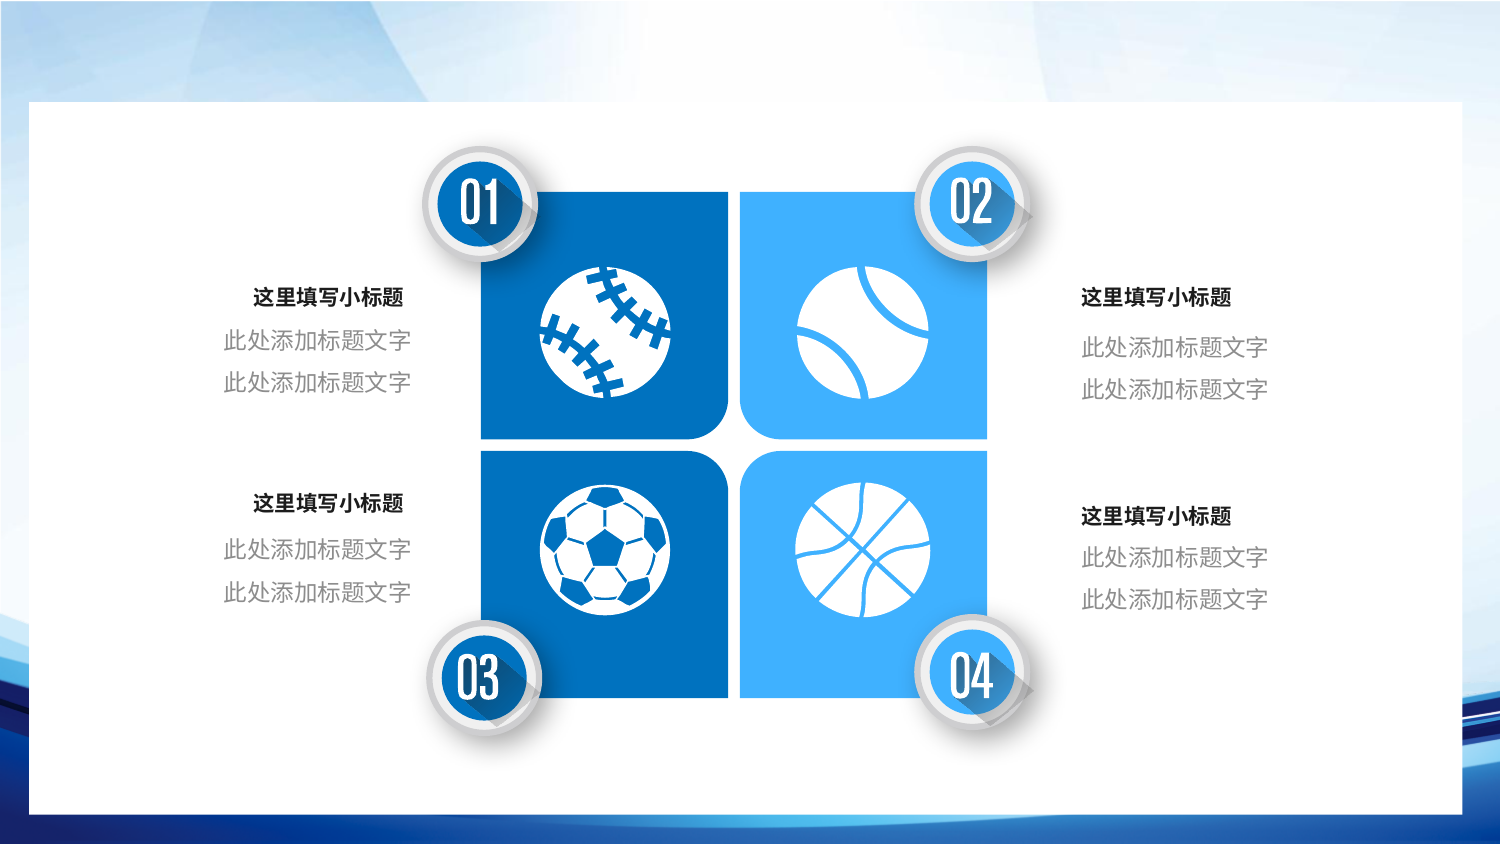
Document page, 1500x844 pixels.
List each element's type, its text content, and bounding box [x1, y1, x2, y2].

text_box [928, 160, 1016, 248]
text_box 这里填写小标题 [1066, 496, 1279, 536]
text_box [950, 651, 970, 699]
text_box [428, 621, 541, 735]
text_box [440, 634, 529, 722]
text_box [971, 652, 993, 699]
text_box [485, 178, 497, 225]
text_box [916, 615, 1029, 729]
text_box [972, 177, 992, 224]
text_box [457, 653, 477, 700]
text_box 此处添加标题文字 此处添加标题文字 [132, 513, 427, 614]
text_box [738, 449, 989, 700]
text_box [436, 160, 524, 248]
text_box [480, 653, 499, 700]
text_box 此处添加标题文字 此处添加标题文字 [1066, 521, 1361, 621]
text_box [479, 449, 730, 700]
text_box [916, 147, 1029, 261]
text_box 这里填写小标题 [1066, 276, 1279, 317]
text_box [793, 482, 932, 618]
text_box [465, 179, 541, 252]
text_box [796, 266, 929, 399]
text_box [955, 653, 1034, 726]
text_box [423, 147, 537, 261]
text_box 这里填写小标题 [238, 483, 461, 524]
text_box [951, 177, 970, 224]
text_box [954, 179, 1033, 251]
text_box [539, 266, 671, 399]
text_box 这里填写小标题 [238, 277, 461, 318]
picture [0, 2, 1500, 844]
text_box [539, 484, 671, 616]
text_box 此处添加标题文字 此处添加标题文字 [132, 303, 427, 446]
text_box [463, 654, 540, 727]
text_box [738, 190, 989, 441]
text_box [928, 628, 1017, 716]
text_box 此处添加标题文字 此处添加标题文字 [1066, 311, 1361, 411]
text_box [479, 190, 730, 441]
text_box [461, 178, 480, 225]
